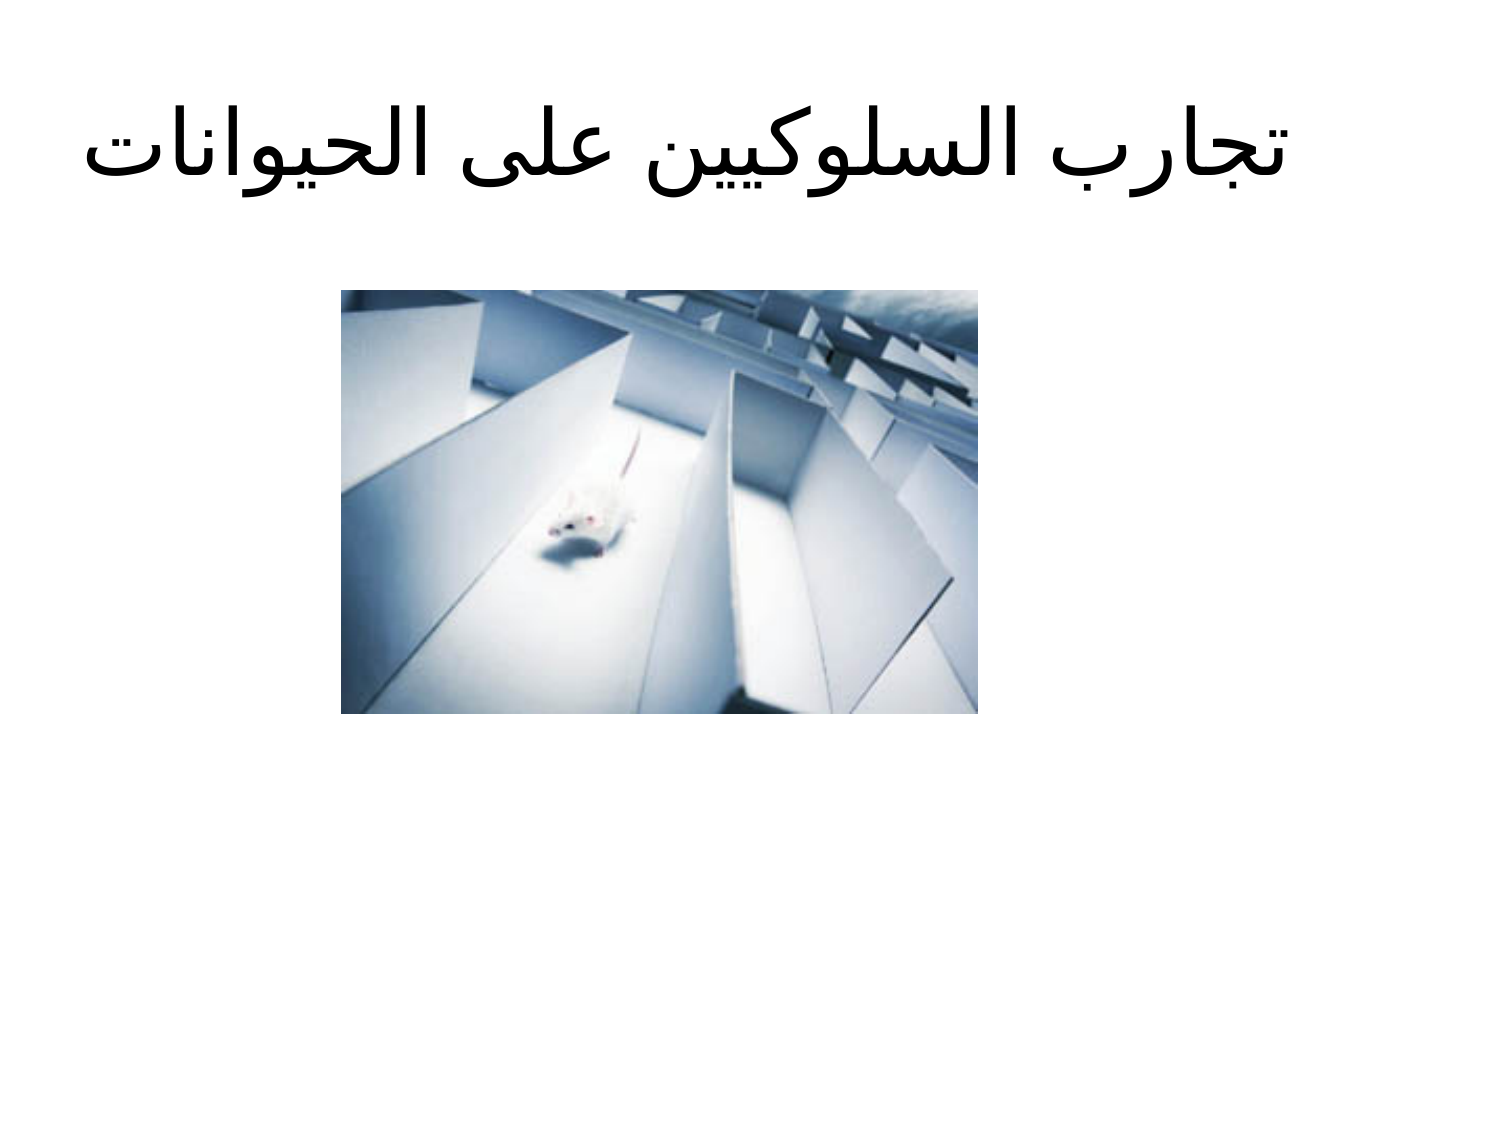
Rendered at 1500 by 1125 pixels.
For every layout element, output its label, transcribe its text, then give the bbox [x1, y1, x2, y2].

picture [340, 290, 979, 715]
title تجارب السلوكيين على الحيوانات [0, 45, 1350, 233]
